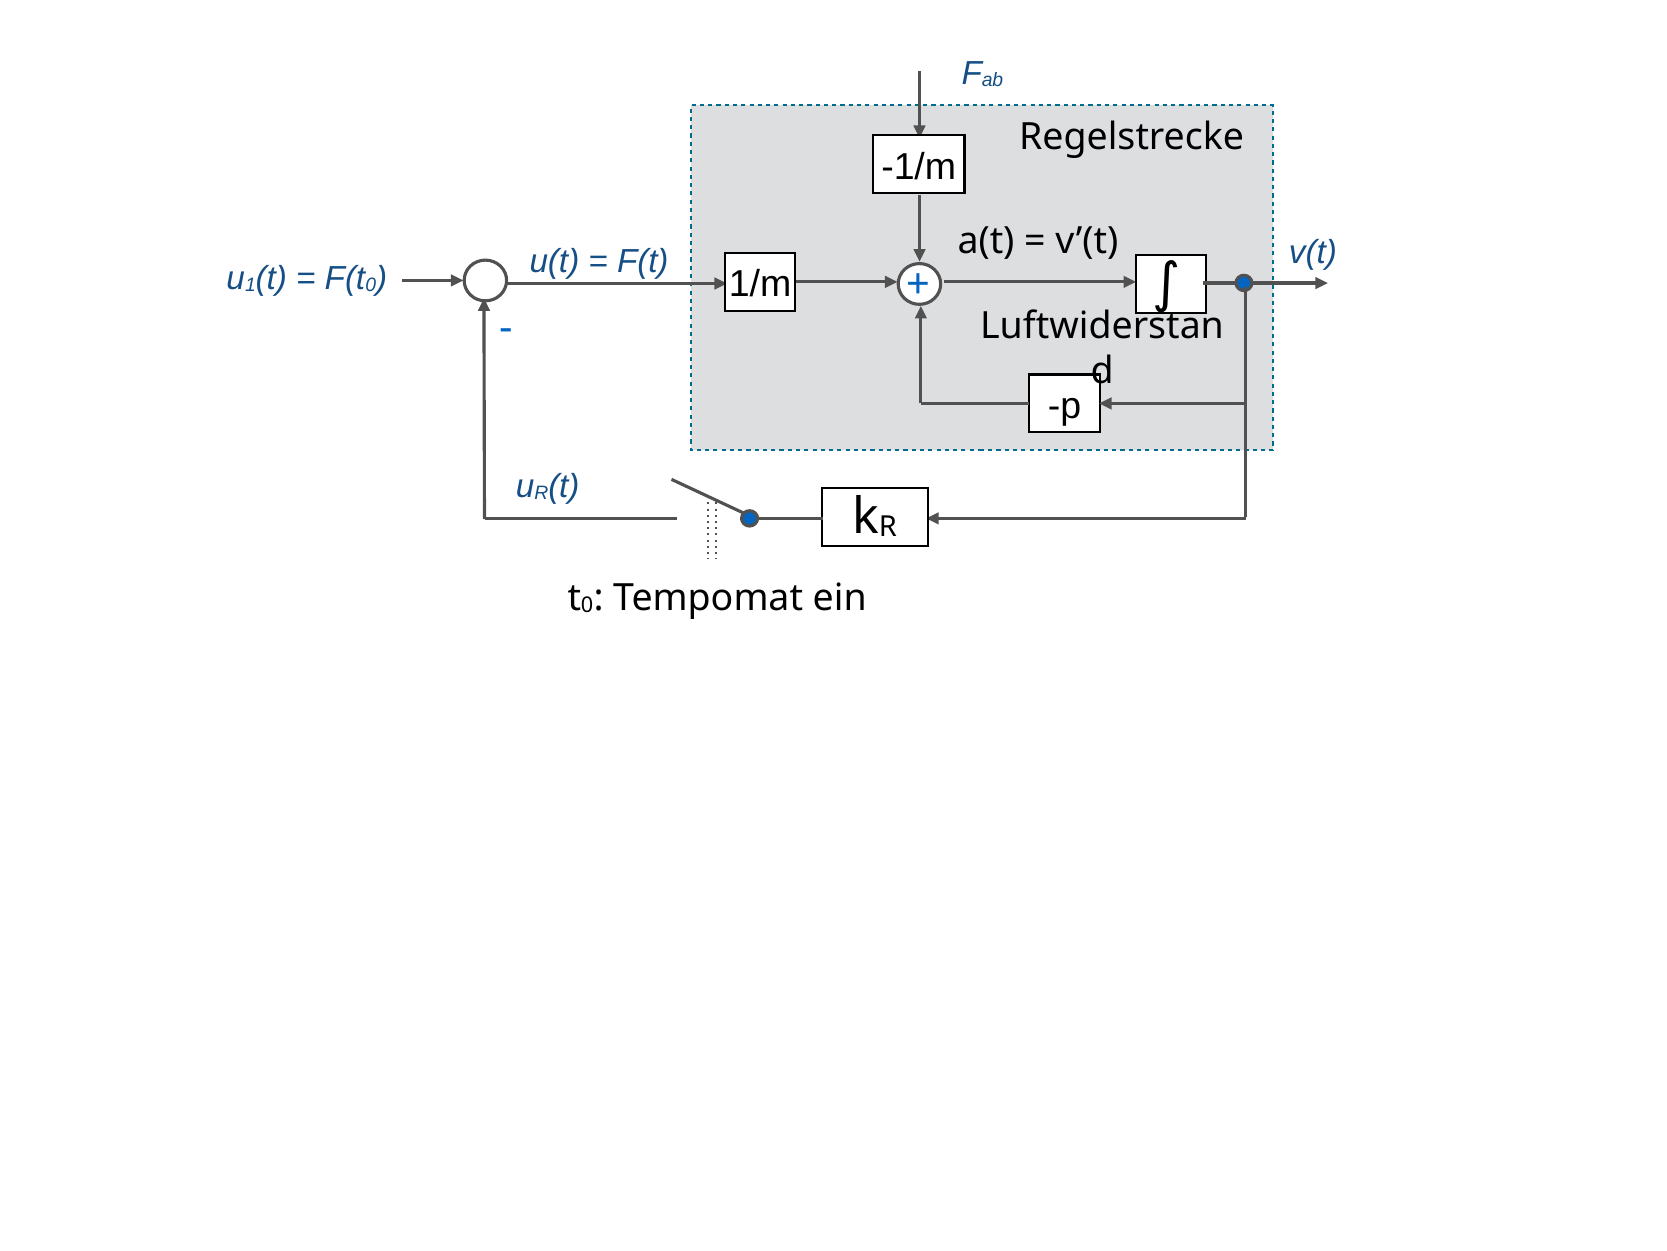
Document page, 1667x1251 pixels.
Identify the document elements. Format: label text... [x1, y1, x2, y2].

text_box Regelstrecke [1017, 98, 1247, 171]
text_box [1252, 283, 1328, 290]
text_box t0: Tempomat ein [558, 559, 876, 632]
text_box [864, 128, 973, 201]
text_box u(t) = F(t) [519, 232, 680, 292]
text_box [691, 283, 1245, 451]
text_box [887, 252, 950, 312]
text_box - [475, 295, 537, 355]
text_box a(t) = v’(t) [957, 216, 1119, 262]
text_box [741, 510, 758, 527]
text_box [936, 512, 1246, 525]
text_box [1235, 275, 1252, 291]
text_box uR(t) [485, 458, 611, 518]
text_box [691, 105, 919, 283]
text_box [957, 275, 1130, 289]
text_box Luftwiderstand [973, 309, 1231, 382]
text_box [706, 245, 815, 319]
text_box v(t) [1271, 223, 1355, 283]
text_box [464, 260, 507, 299]
text_box Fab [928, 45, 1037, 105]
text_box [1135, 238, 1207, 321]
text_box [822, 477, 928, 551]
text_box [1246, 284, 1273, 451]
text_box [920, 105, 1273, 283]
text_box u1(t) = F(t0) [210, 250, 403, 310]
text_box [1010, 366, 1119, 440]
text_box [402, 274, 464, 287]
